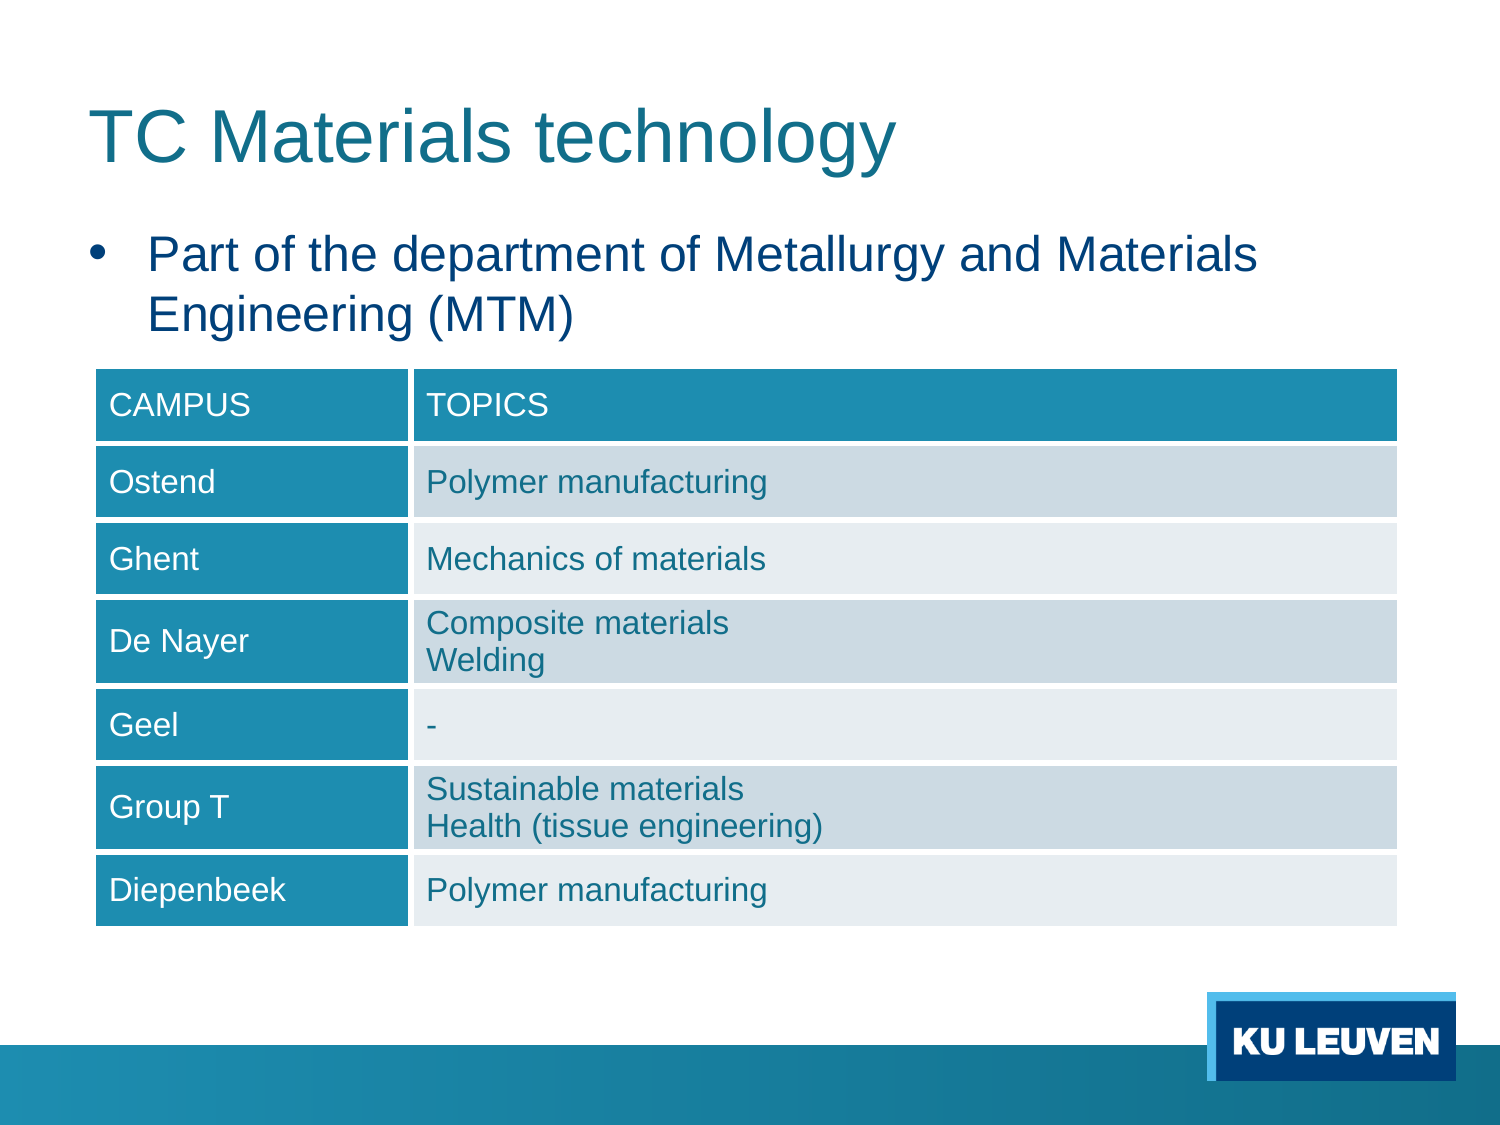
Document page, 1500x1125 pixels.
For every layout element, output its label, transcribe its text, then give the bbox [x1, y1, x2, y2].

table_cell Ghent [96, 523, 408, 594]
table_header CAMPUS [96, 369, 408, 441]
table_cell Polymer manufacturing [414, 855, 1397, 926]
table_cell Sustainable materials Health (tissue engineering) [414, 766, 1397, 849]
title TC Materials technology [88, 29, 1456, 178]
table_cell - [414, 689, 1397, 760]
table_cell De Nayer [96, 600, 408, 683]
picture [1207, 992, 1456, 1081]
list Part of the department of Metallurgy and Materials Engineering (MTM) [88, 221, 1456, 948]
table_header TOPICS [414, 369, 1397, 441]
table_cell Composite materials Welding [414, 600, 1397, 683]
table_cell Geel [96, 689, 408, 760]
table_cell Diepenbeek [96, 855, 408, 926]
table_cell Polymer manufacturing [414, 446, 1397, 517]
table_cell Group T [96, 766, 408, 849]
table_cell Mechanics of materials [414, 523, 1397, 594]
table_cell Ostend [96, 446, 408, 517]
